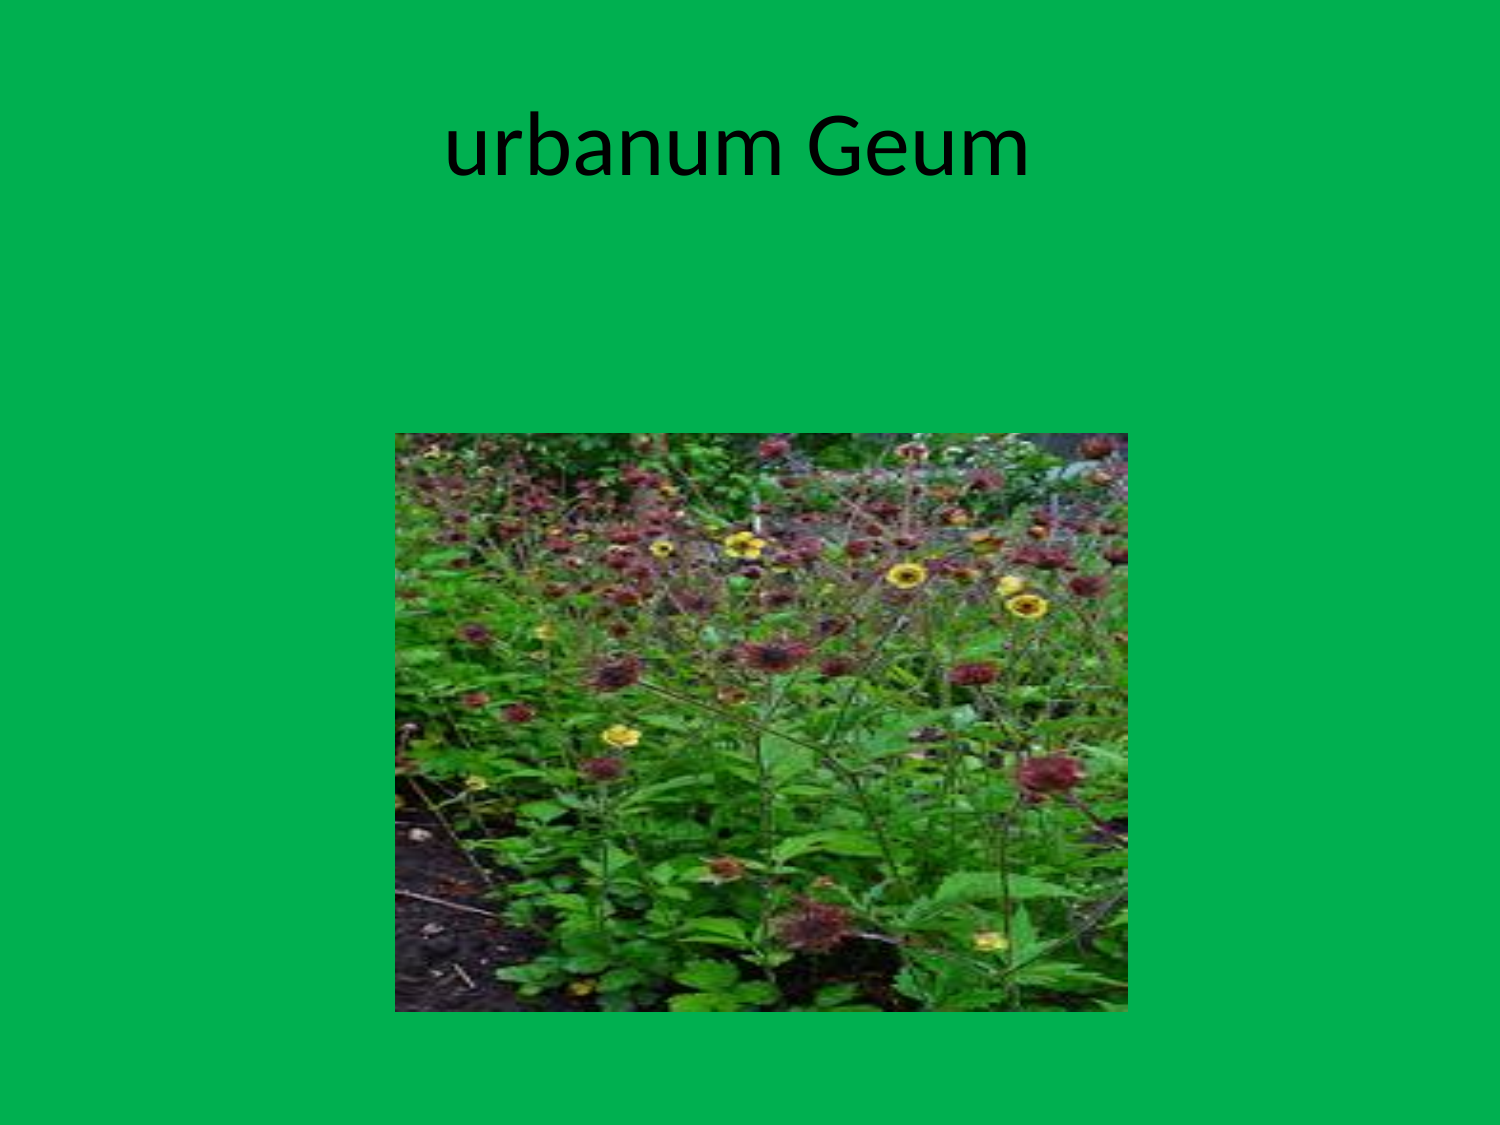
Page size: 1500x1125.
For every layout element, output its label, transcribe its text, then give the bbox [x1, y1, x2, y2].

title urbanum Geum [75, 45, 1425, 233]
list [395, 433, 1129, 1012]
